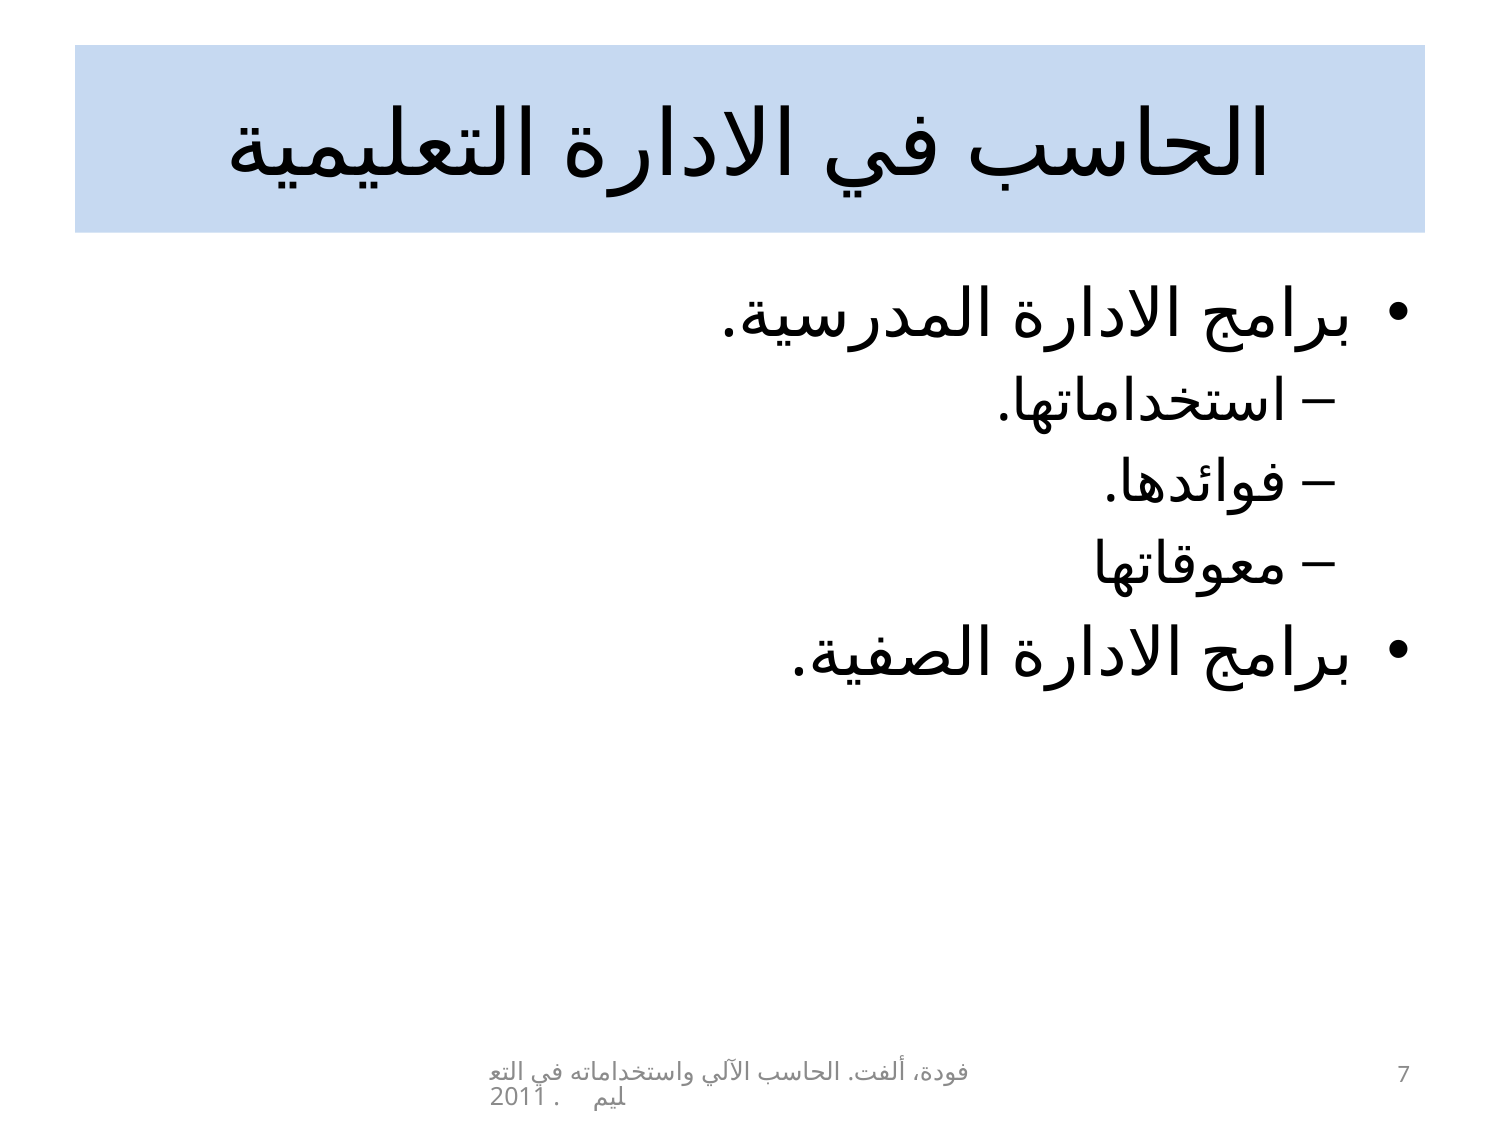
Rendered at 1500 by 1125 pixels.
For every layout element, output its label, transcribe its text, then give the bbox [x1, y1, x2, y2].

footer فودة، ألفت. الحاسب الآلي واستخداماته في التعليم. 2011 [474, 1042, 988, 1103]
slide_number 7 [1074, 1042, 1425, 1103]
list برامج الادارة المدرسية. استخداماتها. فوائدها. معوقاتها برامج الادارة الصفية. [75, 262, 1425, 1005]
title الحاسب في الادارة التعليمية [75, 45, 1425, 233]
